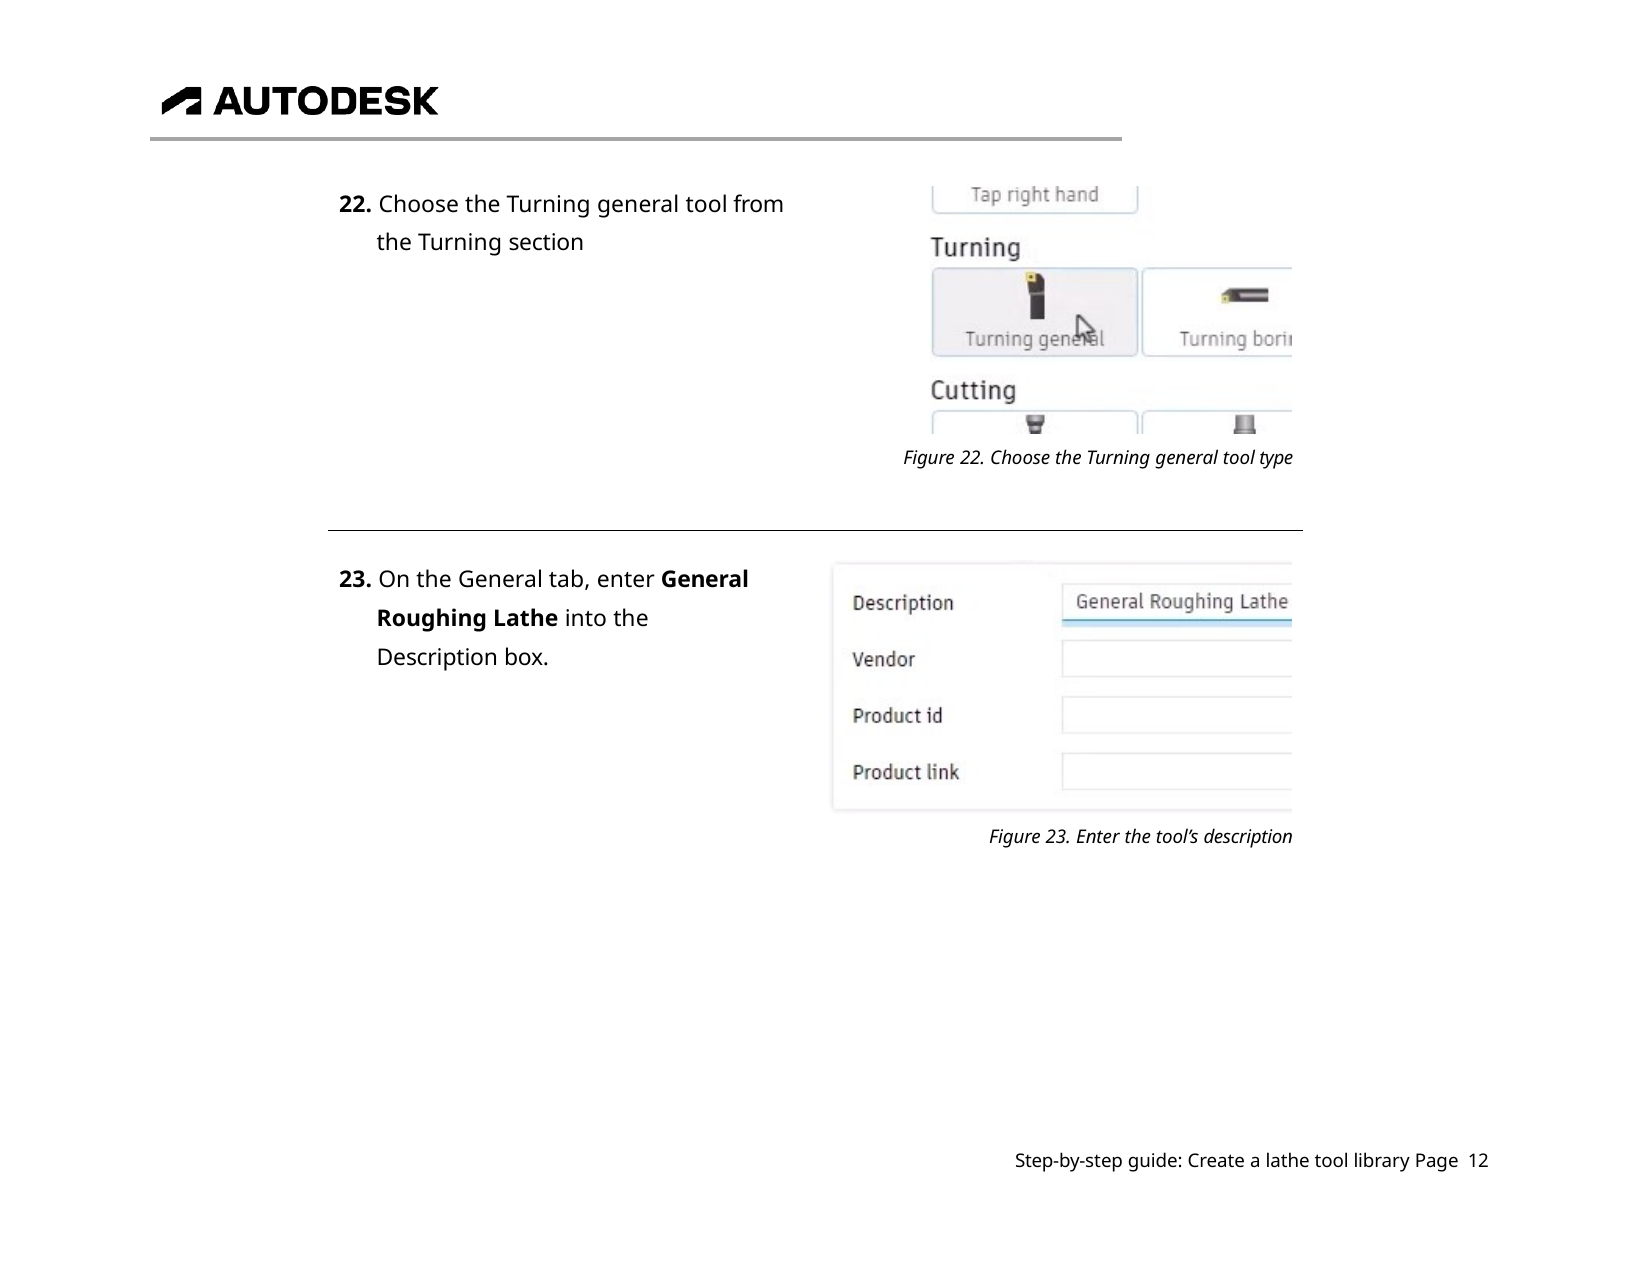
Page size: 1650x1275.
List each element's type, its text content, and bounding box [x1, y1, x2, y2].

picture [829, 560, 1292, 814]
picture [161, 86, 439, 115]
table_cell Figure 23. Enter the tool’s description [805, 531, 1303, 859]
picture [929, 186, 1292, 434]
table_header 22. Choose the Turning general tool from the Turning section [328, 187, 805, 530]
slide_number Step-by-step guide: Create a lathe tool library Page 10 [1013, 1145, 1509, 1275]
table_header Figure 22. Choose the Turning general tool type [805, 187, 1303, 530]
table_cell 23. On the General tab, enter General Roughing Lathe into the Description box. [328, 531, 805, 859]
